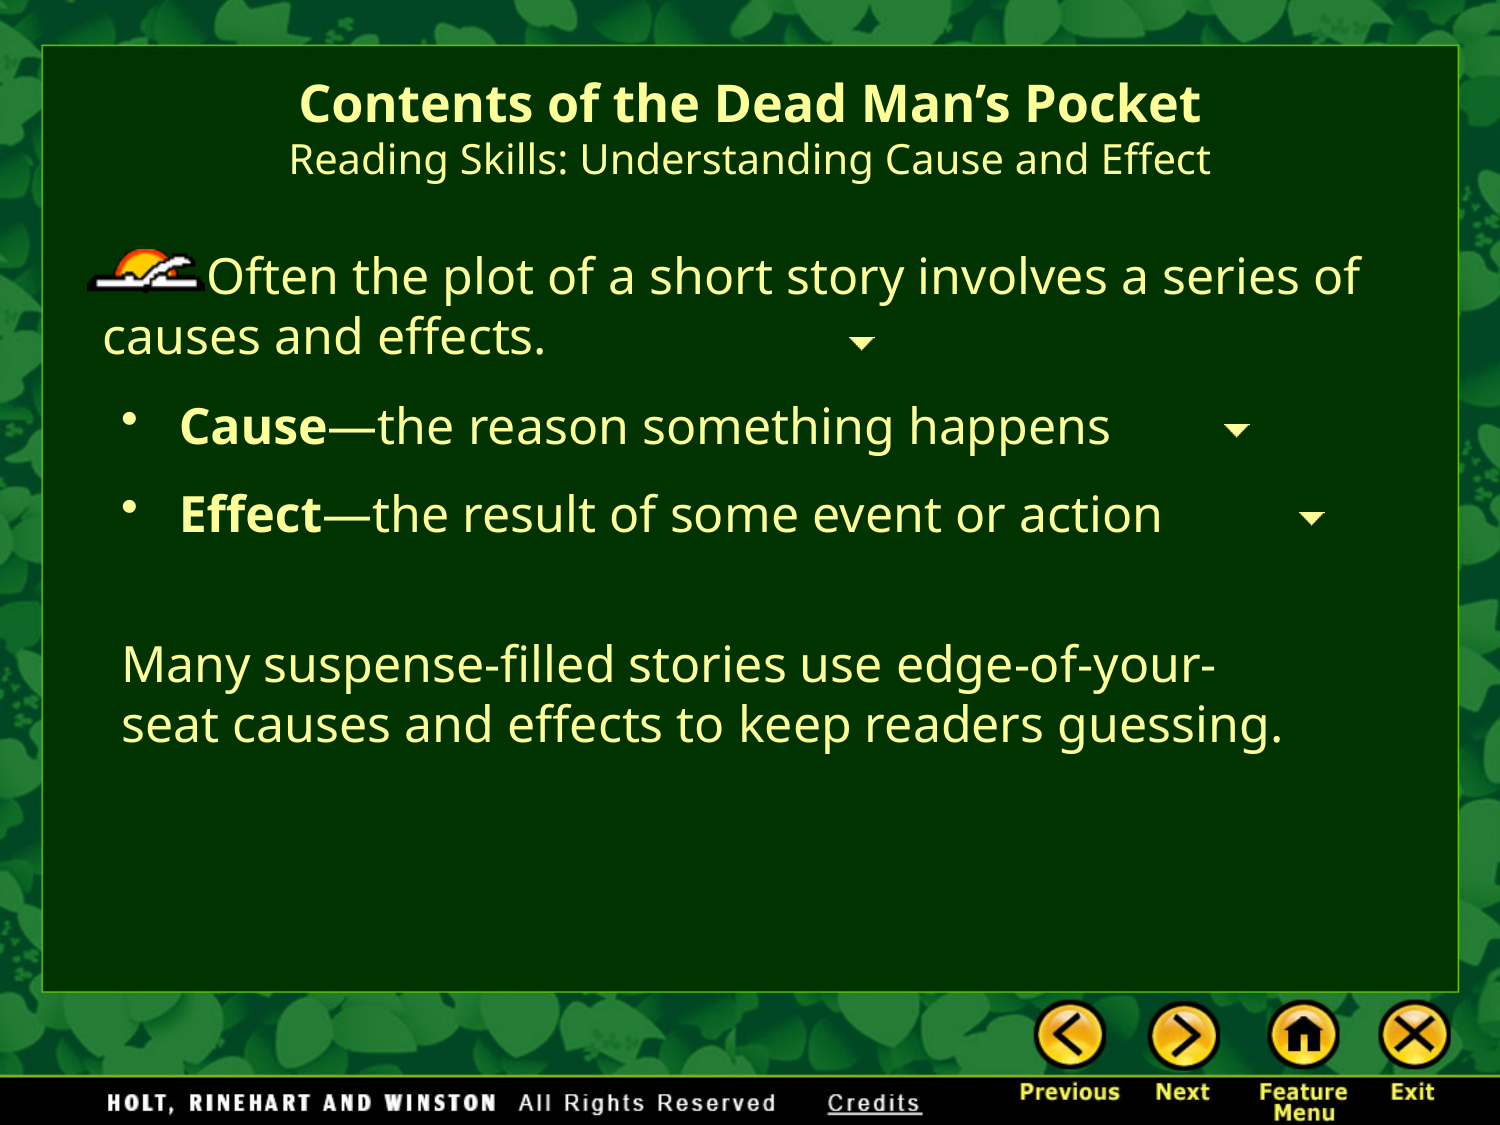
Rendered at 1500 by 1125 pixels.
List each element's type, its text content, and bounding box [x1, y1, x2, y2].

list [87, 249, 205, 293]
text_box Many suspense-filled stories use edge-of-your- seat causes and effects to keep readers guessing. [87, 624, 1413, 760]
title Contents of the Dead Man’s Pocket Reading Skills: Understanding Cause and Effect [49, 62, 1451, 191]
text_box Often the plot of a short story involves a series of causes and effects. [87, 237, 1413, 373]
text_box Cause—the reason something happens [87, 387, 1413, 463]
text_box Effect—the result of some event or action [87, 474, 1413, 550]
picture [0, 0, 1500, 1125]
